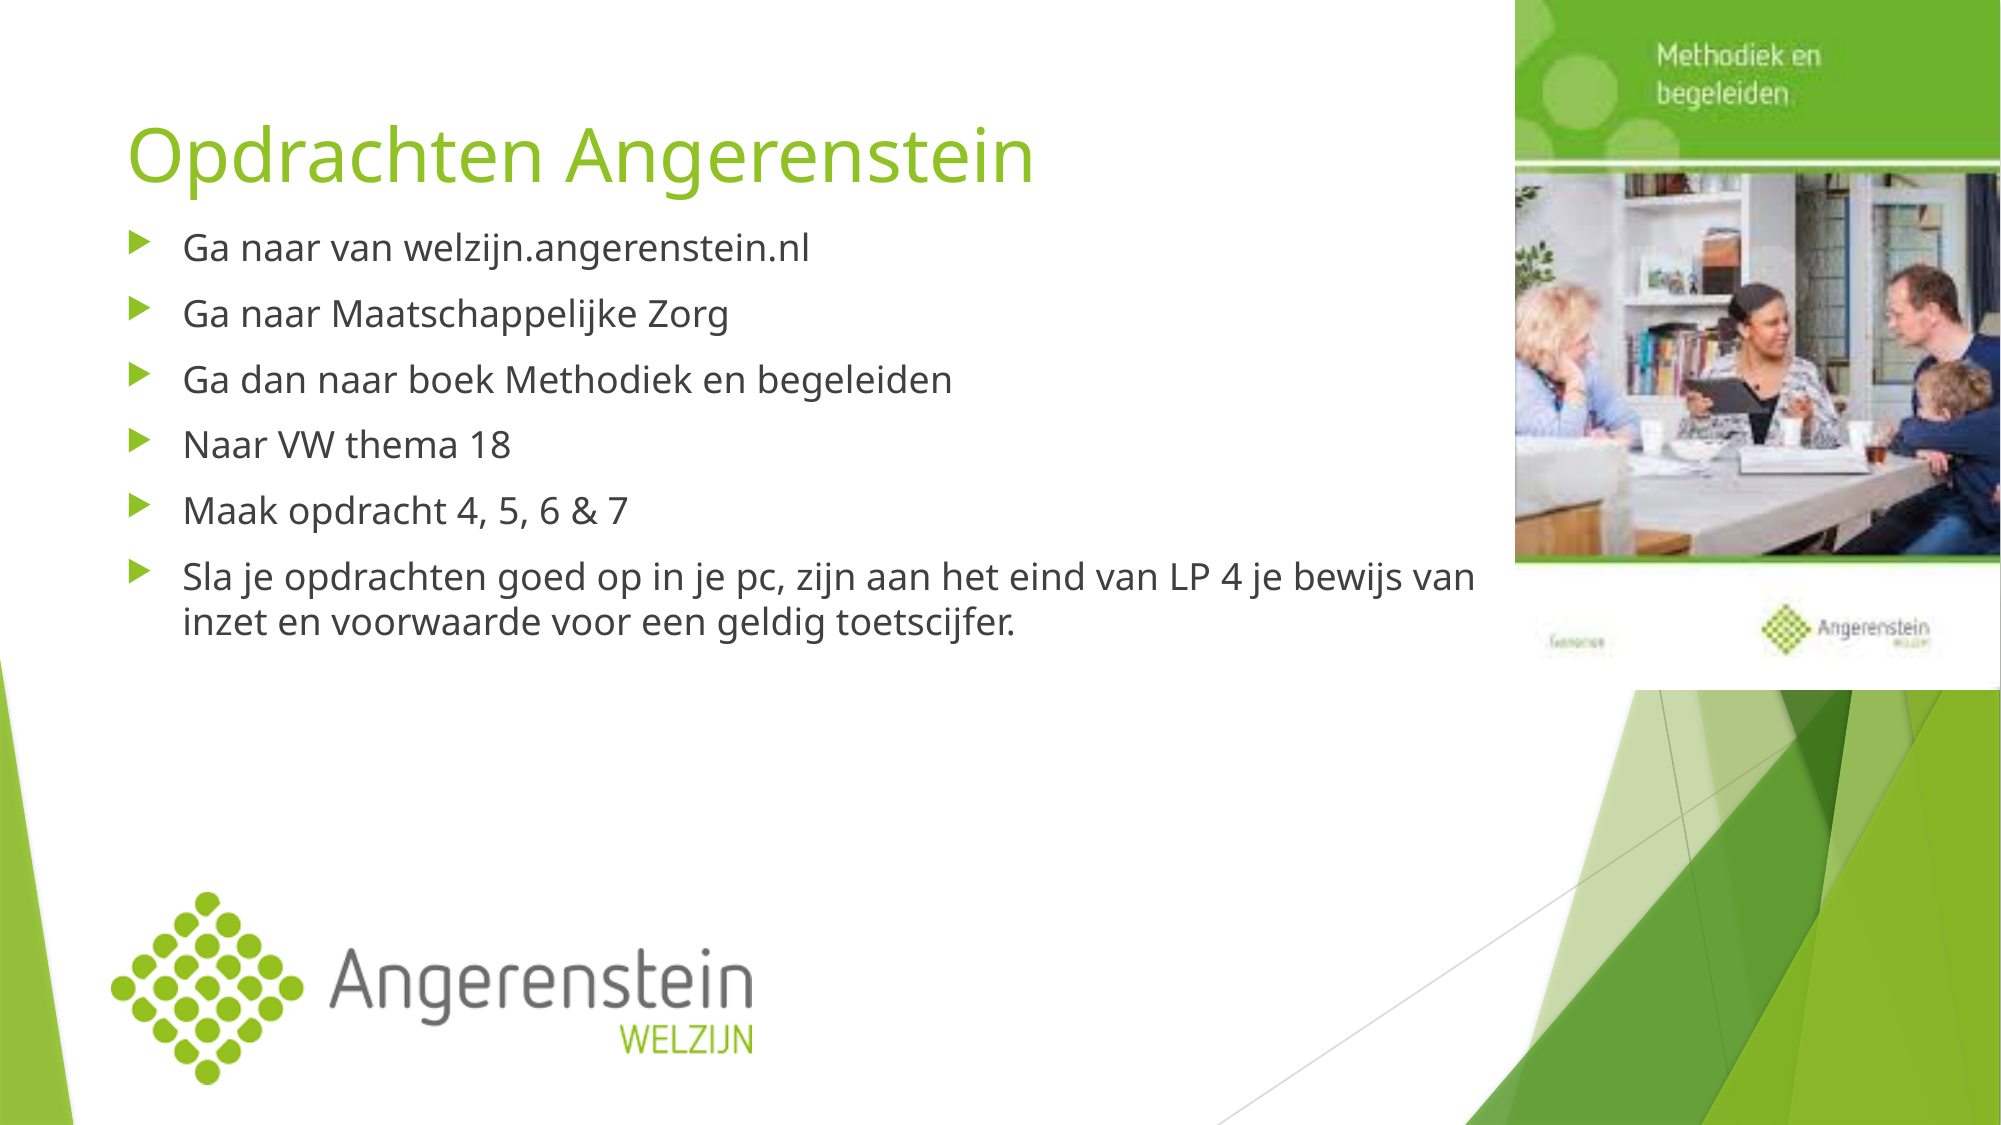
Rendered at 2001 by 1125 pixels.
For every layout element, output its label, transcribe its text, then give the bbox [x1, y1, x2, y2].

list Ga naar van welzijn.angerenstein.nl Ga naar Maatschappelijke Zorg Ga dan naar boek Methodiek en begeleiden Naar VW thema 18 Maak opdracht 4, 5, 6 & 7 Sla je opdrachten goed op in je pc, zijn aan het eind van LP 4 je bewijs van inzet en voorwaarde voor een geldig toetscijfer. [111, 216, 1522, 853]
picture [110, 892, 753, 1086]
title Opdrachten Angerenstein [111, 99, 1510, 216]
picture [1515, 0, 2000, 691]
